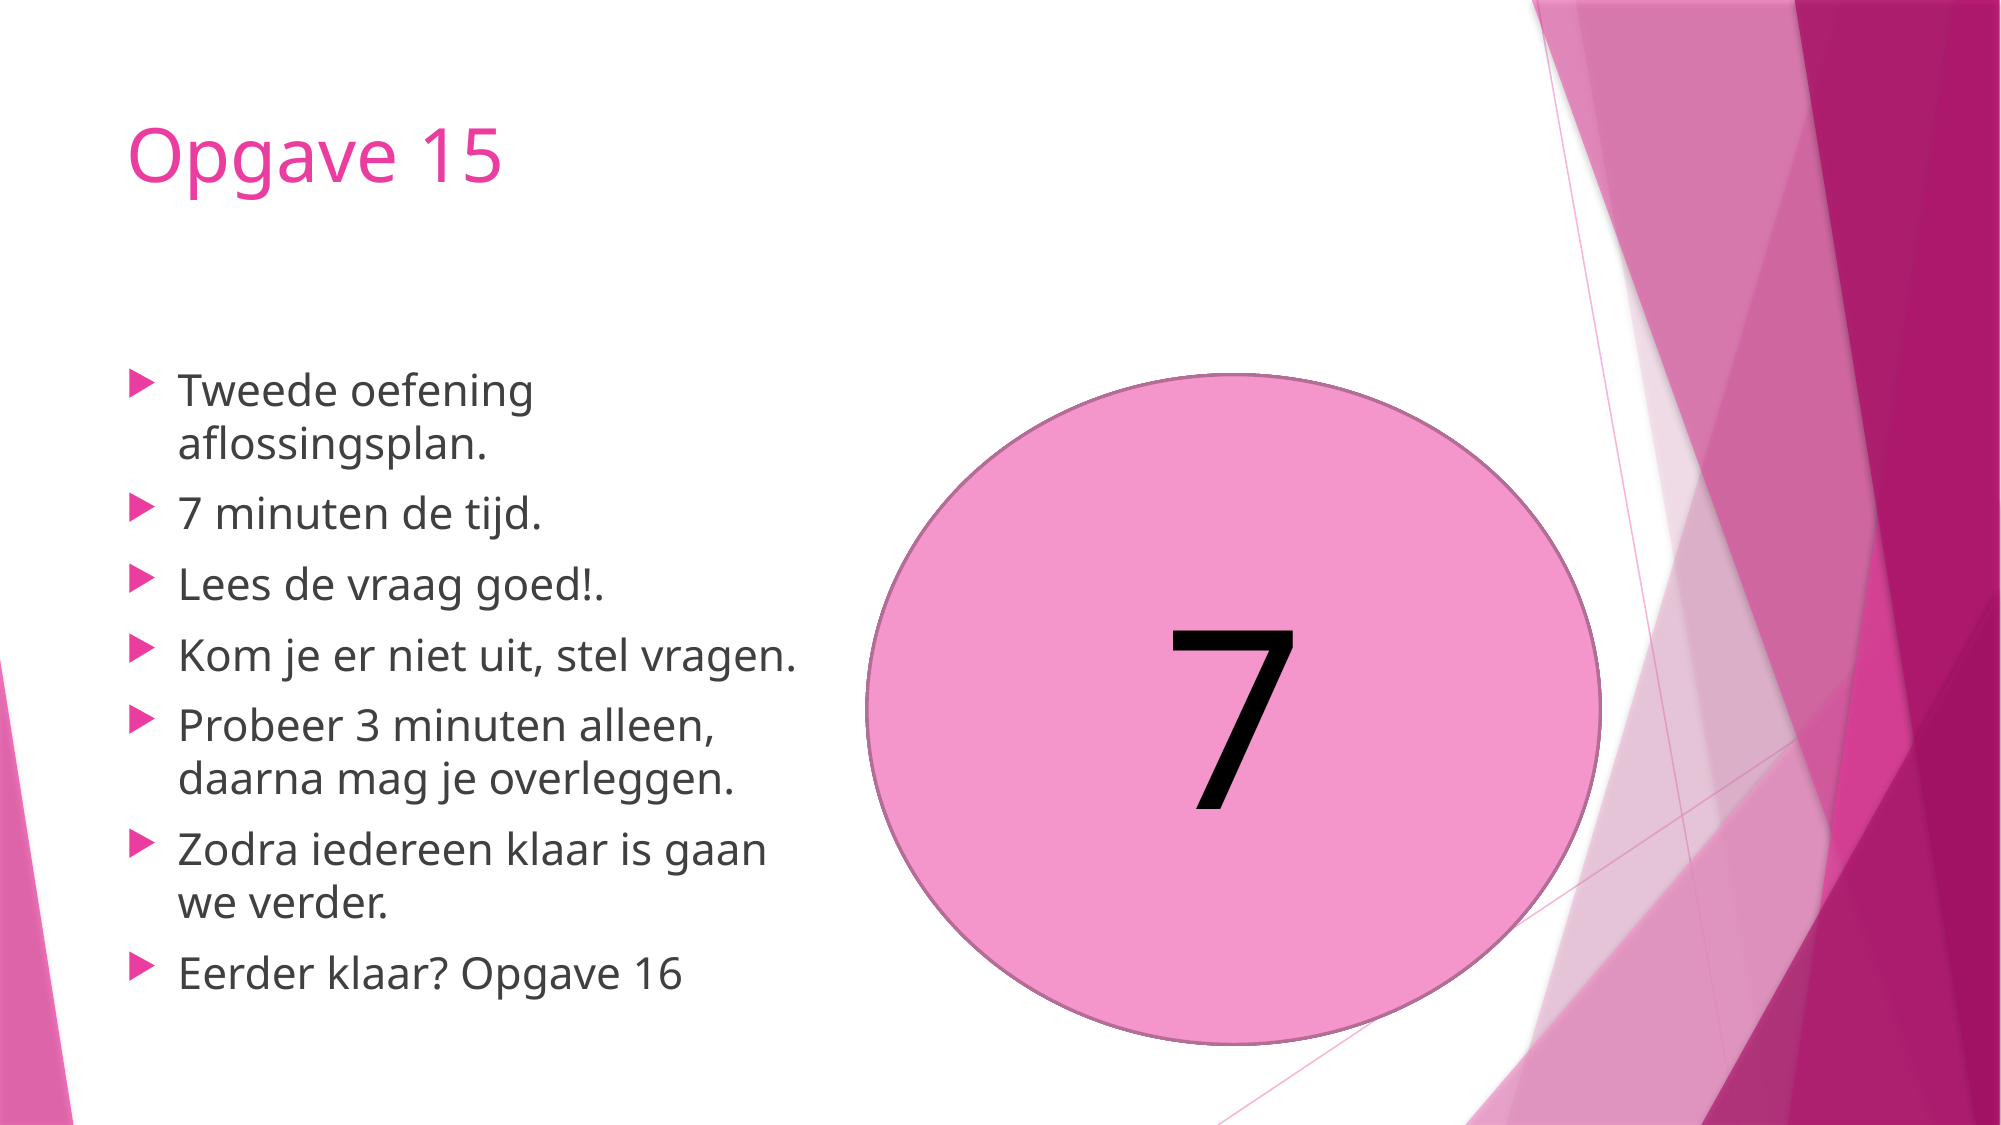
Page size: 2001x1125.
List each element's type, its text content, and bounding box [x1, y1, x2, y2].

list Tweede oefening aflossingsplan. 7 minuten de tijd. Lees de vraag goed!. Kom je er niet uit, stel vragen. Probeer 3 minuten alleen, daarna mag je overleggen. Zodra iedereen klaar is gaan we verder. Eerder klaar? Opgave 16 [111, 354, 823, 1009]
title Opgave 15 [111, 99, 1522, 317]
text_box 7 [865, 373, 1602, 1046]
